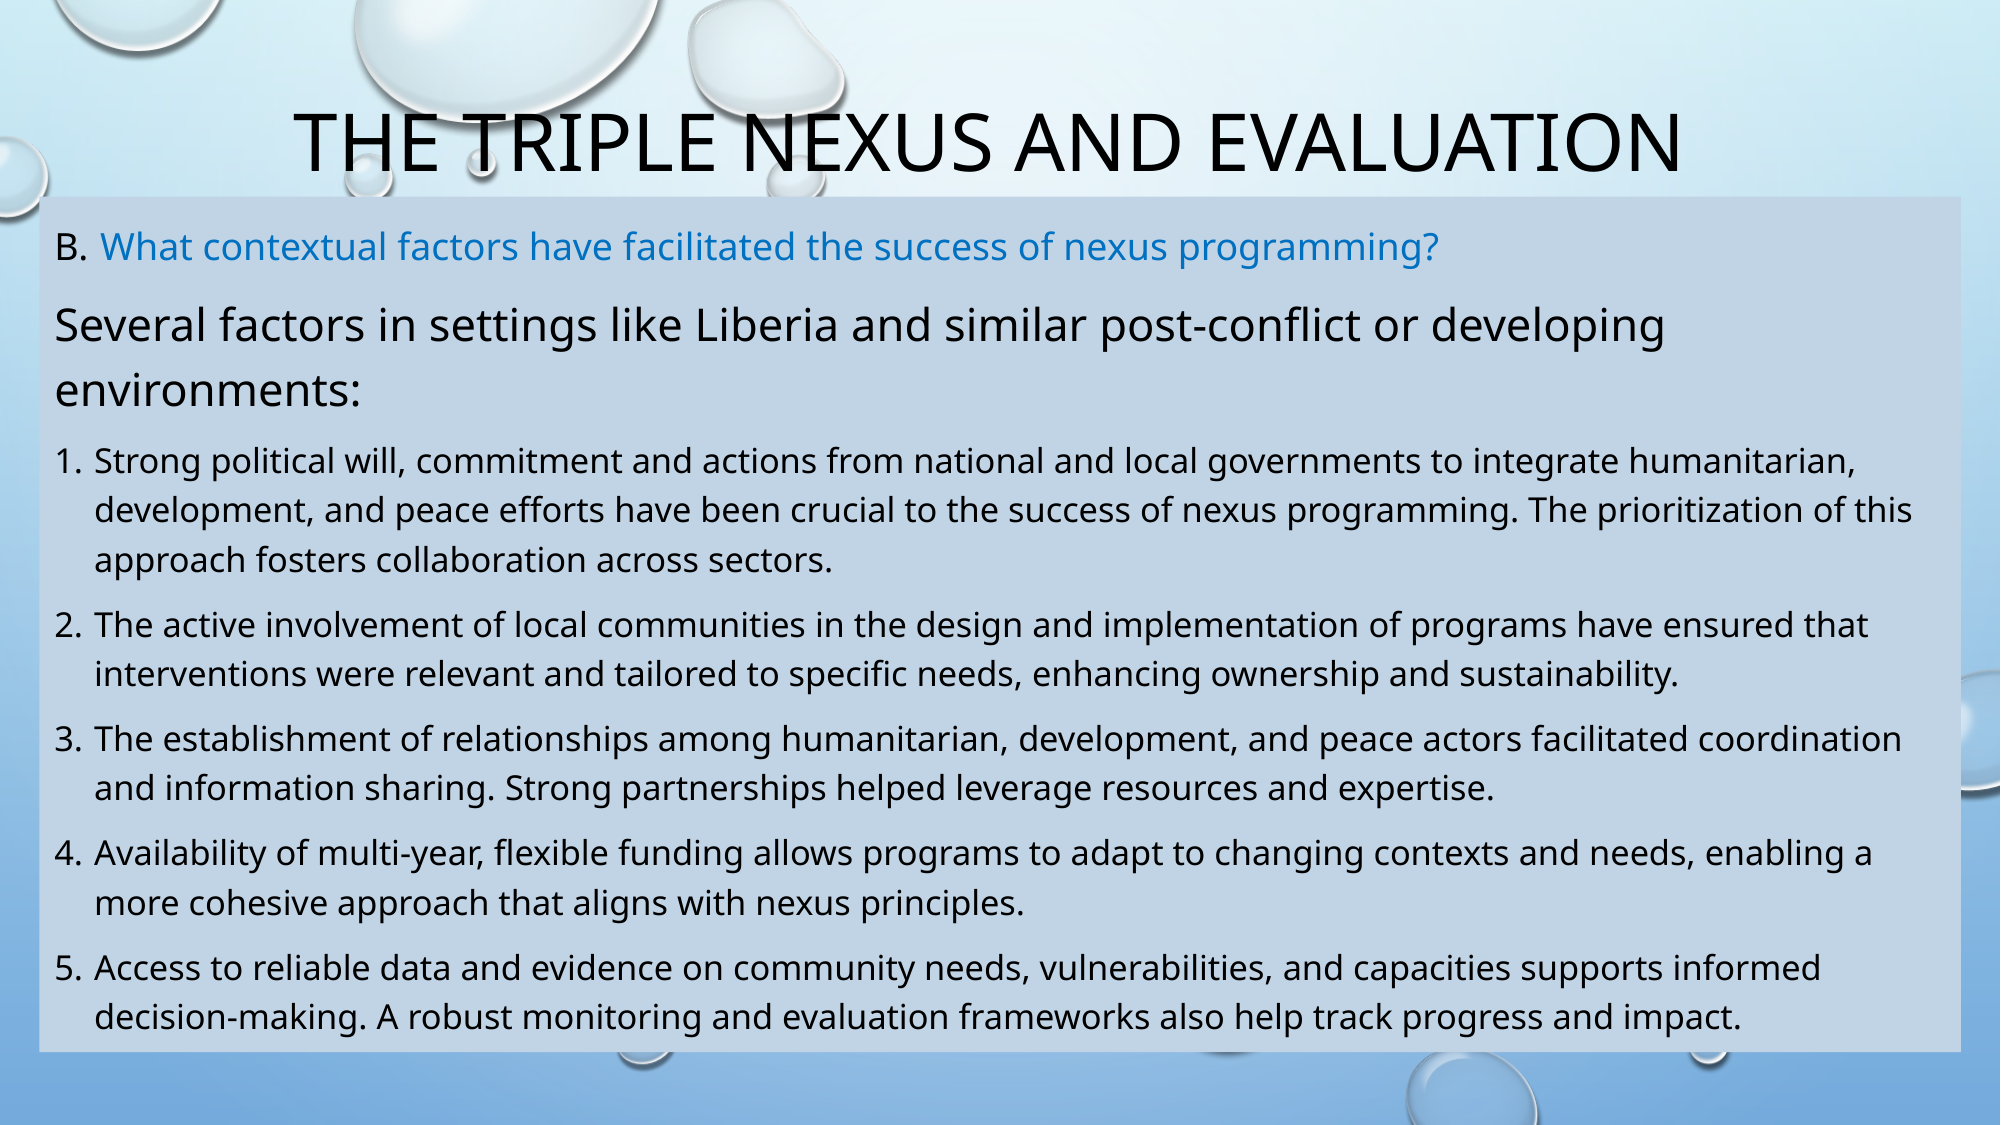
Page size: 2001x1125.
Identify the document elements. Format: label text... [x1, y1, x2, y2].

slide_number 9 [1724, 965, 1851, 1025]
subtitle B. What contextual factors have facilitated the success of nexus programming? Several factors in settings like Liberia and similar post-conflict or developing environments: Strong political will, commitment and actions from national and local governments to integrate humanitarian, development, and peace efforts have been crucial to the success of nexus programming. The prioritization of this approach fosters collaboration across sectors. The active involvement of local communities in the design and implementation of programs have ensured that interventions were relevant and tailored to specific needs, enhancing ownership and sustainability. The establishment of relationships among humanitarian, development, and peace actors facilitated coordination and information sharing. Strong partnerships helped leverage resources and expertise. Availability of multi-year, flexible funding allows programs to adapt to changing contexts and needs, enabling a more cohesive approach that aligns with nexus principles. Access to reliable data and evidence on community needs, vulnerabilities, and capacities supports informed decision-making. A robust monitoring and evaluation frameworks also help track progress and impact. [39, 196, 1961, 1053]
picture [0, 0, 2000, 1125]
title The triple nexus and evaluation [39, 94, 1961, 196]
